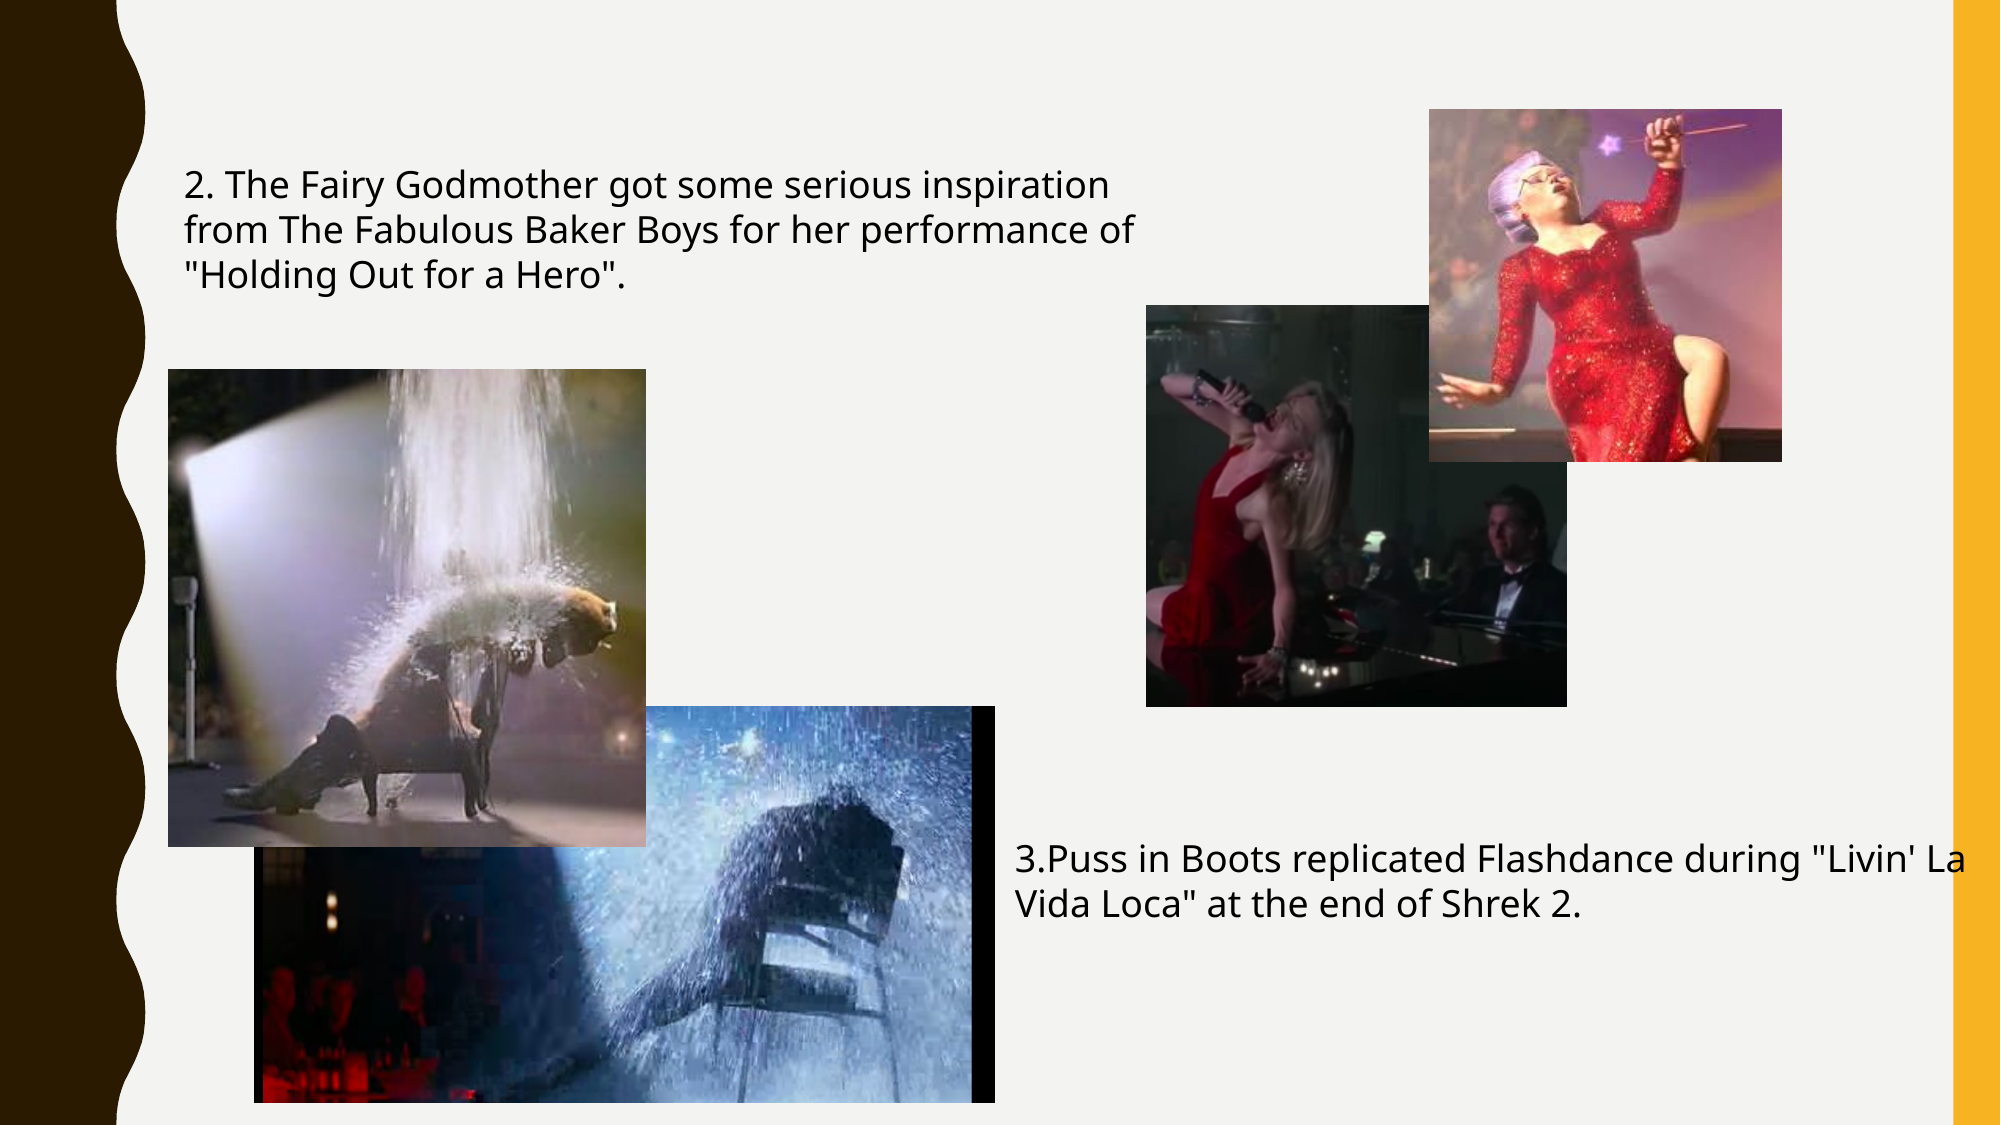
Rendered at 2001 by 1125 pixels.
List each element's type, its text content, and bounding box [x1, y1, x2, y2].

text_box 3.Puss in Boots replicated Flashdance during "Livin' La Vida Loca" at the end of Shrek 2. [999, 827, 2000, 933]
picture [168, 369, 995, 1103]
picture [1146, 109, 1782, 707]
text_box 2. The Fairy Godmother got some serious inspiration from The Fabulous Baker Boys for her performance of "Holding Out for a Hero". [168, 153, 1169, 304]
